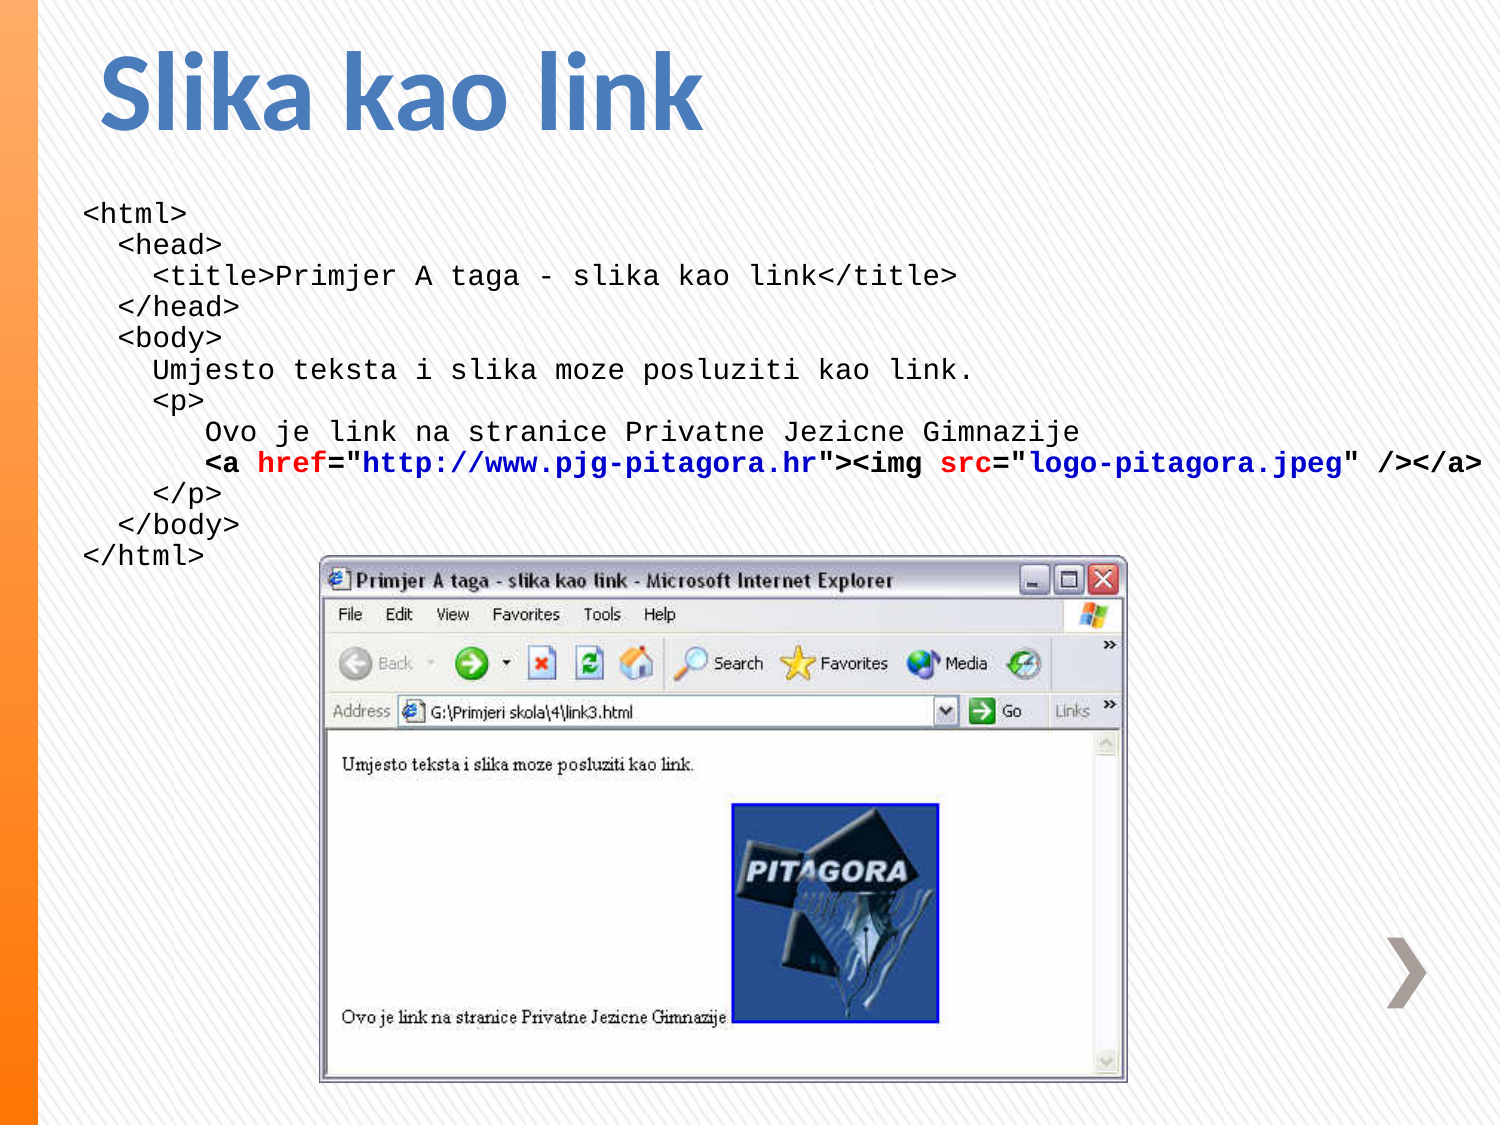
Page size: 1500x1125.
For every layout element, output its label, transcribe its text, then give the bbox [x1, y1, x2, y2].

title Slika kao link [85, 52, 1436, 161]
text_box <html> <head> <title>Primjer A taga - slika kao link</title> </head> <body> Umjesto teksta i slika moze posluziti kao link. <p> Ovo je link na stranice Privatne Jezicne Gimnazije <a href="http://www.pjg-pitagora.hr"><img src="logo-pitagora.jpeg" /></a> </p> </body> </html> [67, 191, 1500, 580]
picture [318, 555, 1128, 1083]
